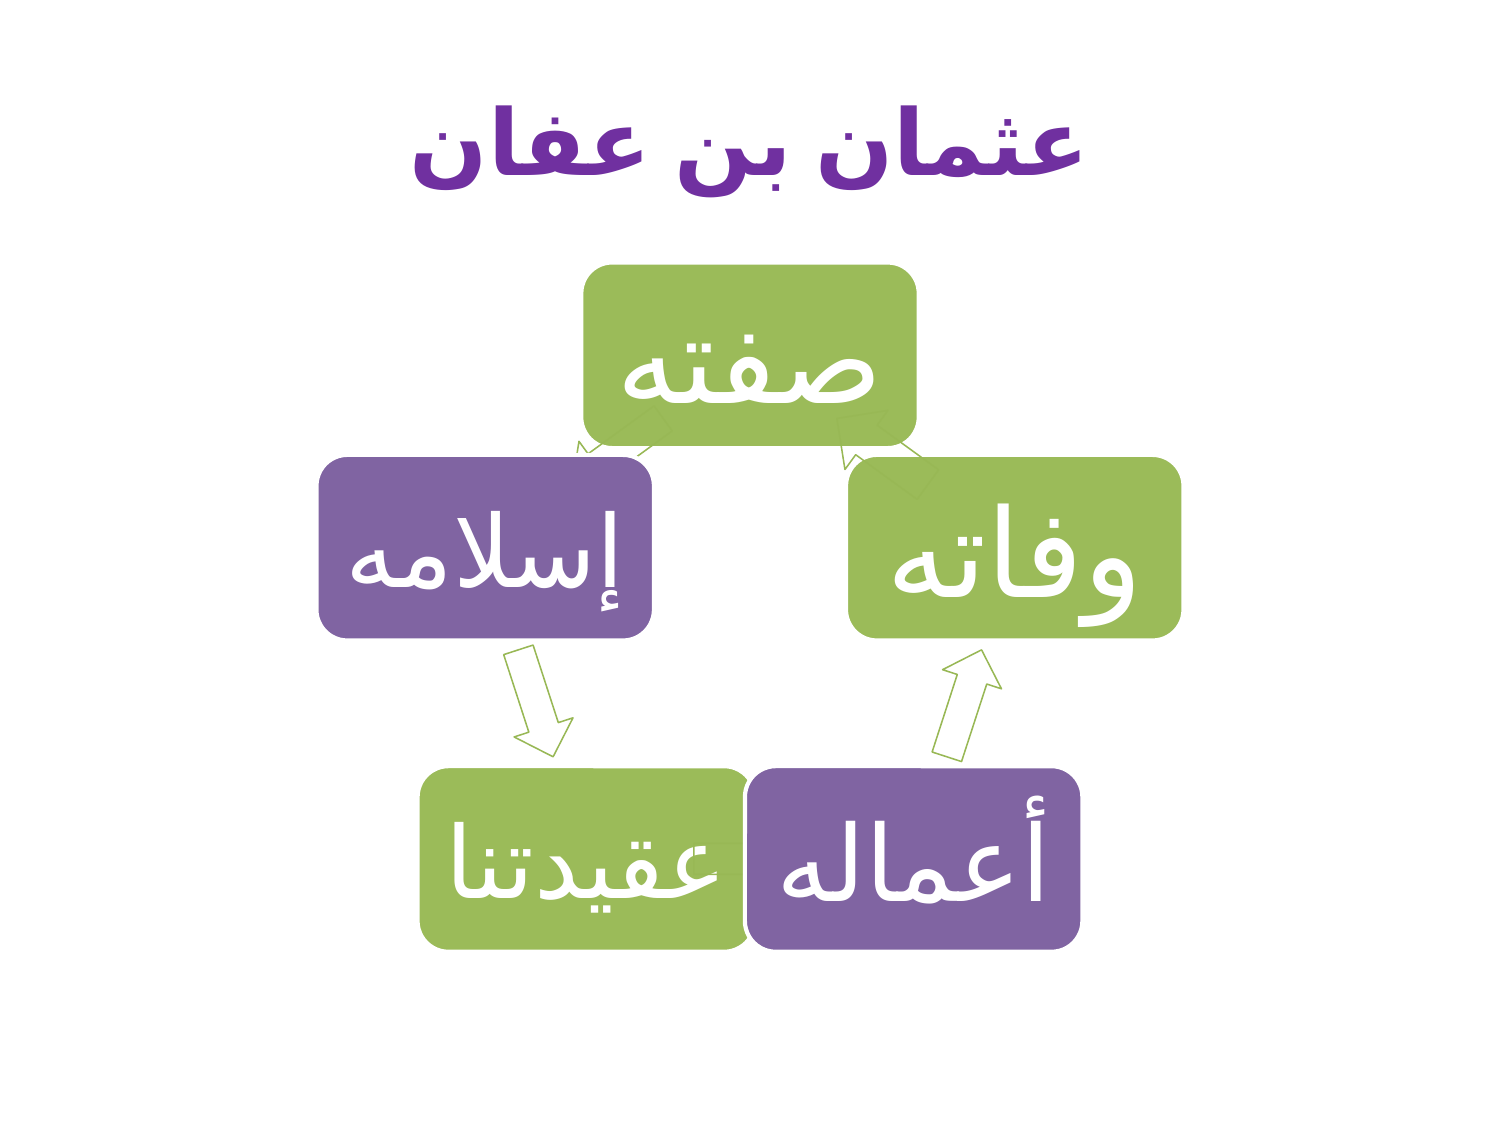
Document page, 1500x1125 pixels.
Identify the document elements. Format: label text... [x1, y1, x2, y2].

title عثمان بن عفان [75, 45, 1425, 233]
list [74, 262, 1426, 1006]
